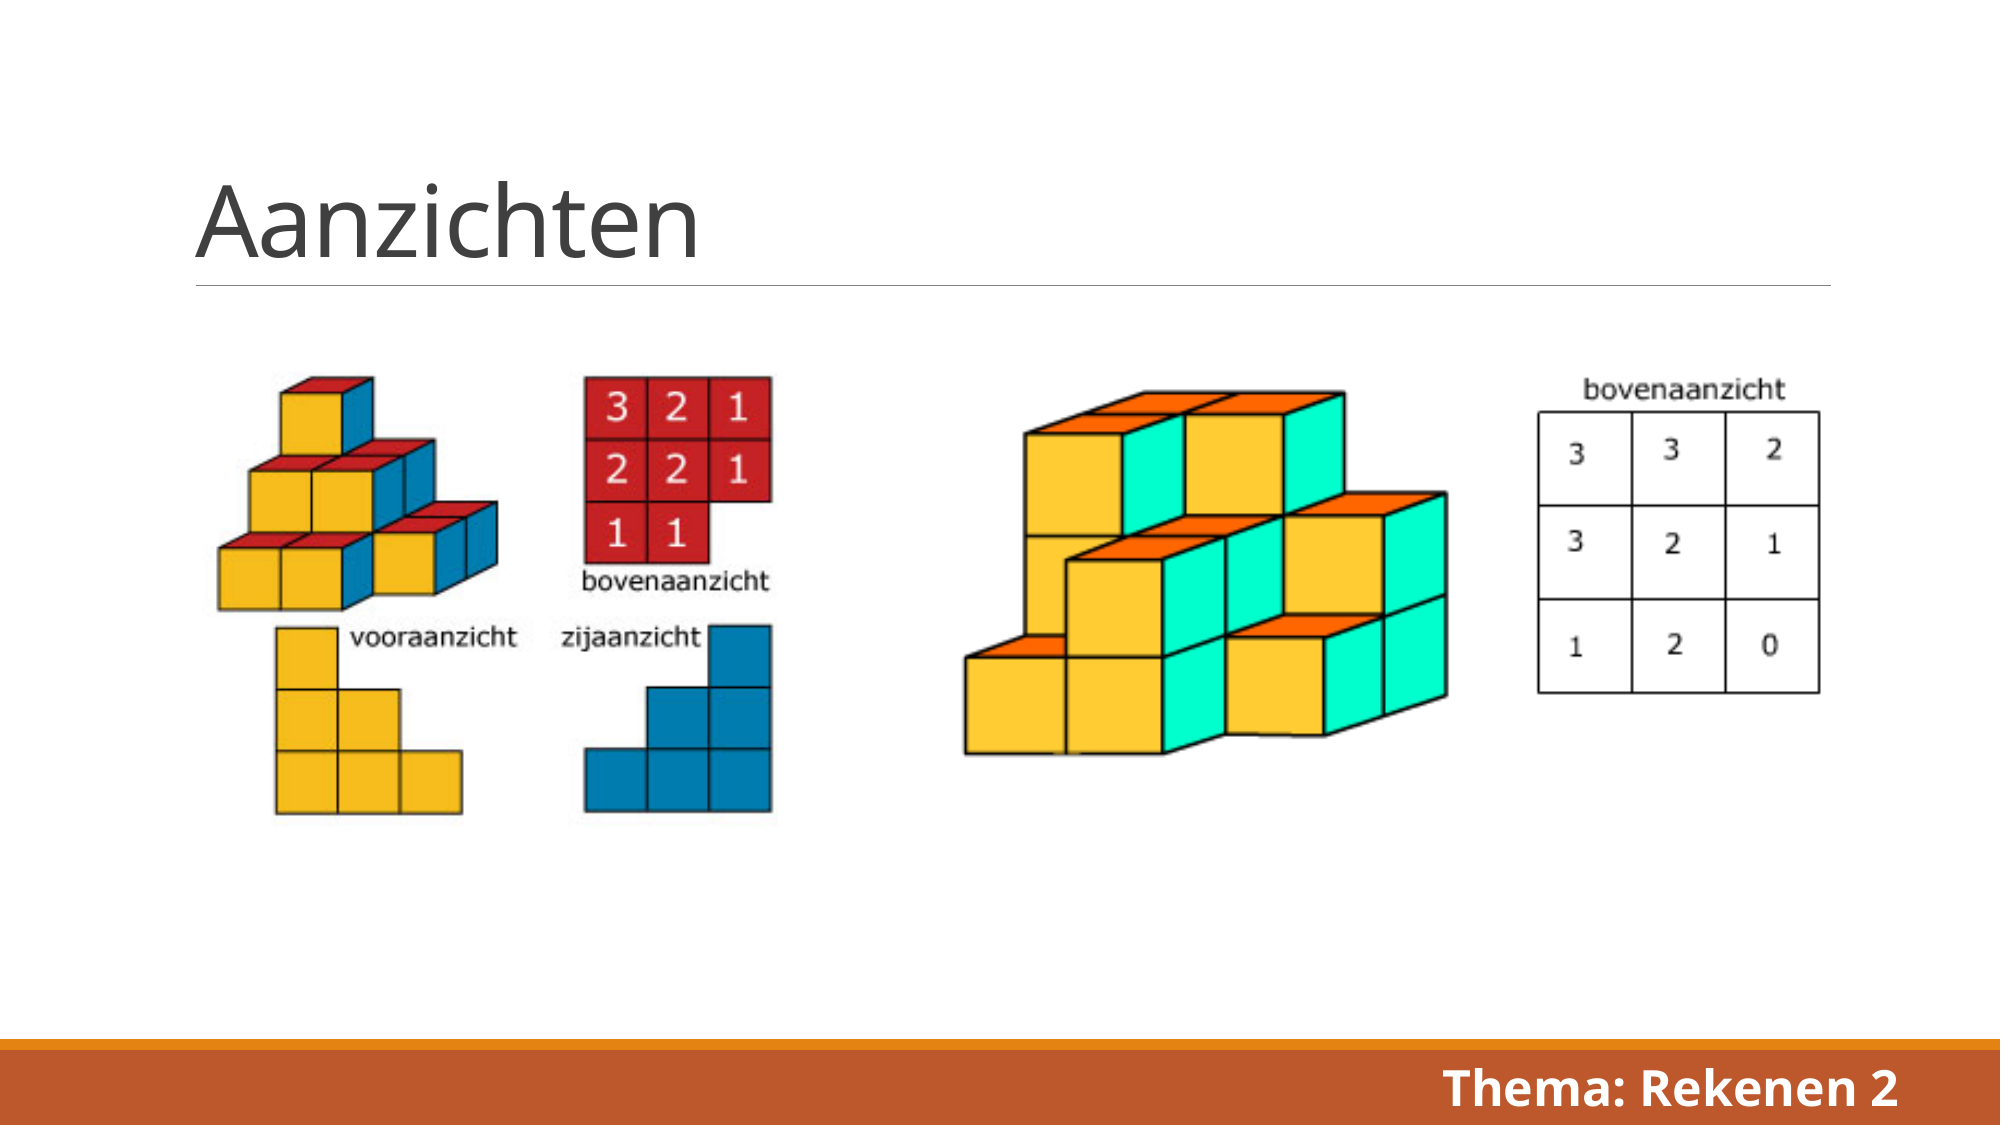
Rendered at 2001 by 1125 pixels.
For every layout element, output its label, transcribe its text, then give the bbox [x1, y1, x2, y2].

title Aanzichten [180, 47, 1830, 285]
picture [944, 367, 1843, 787]
text_box Thema: Rekenen 2 [1356, 1049, 1986, 1124]
picture [201, 354, 839, 831]
